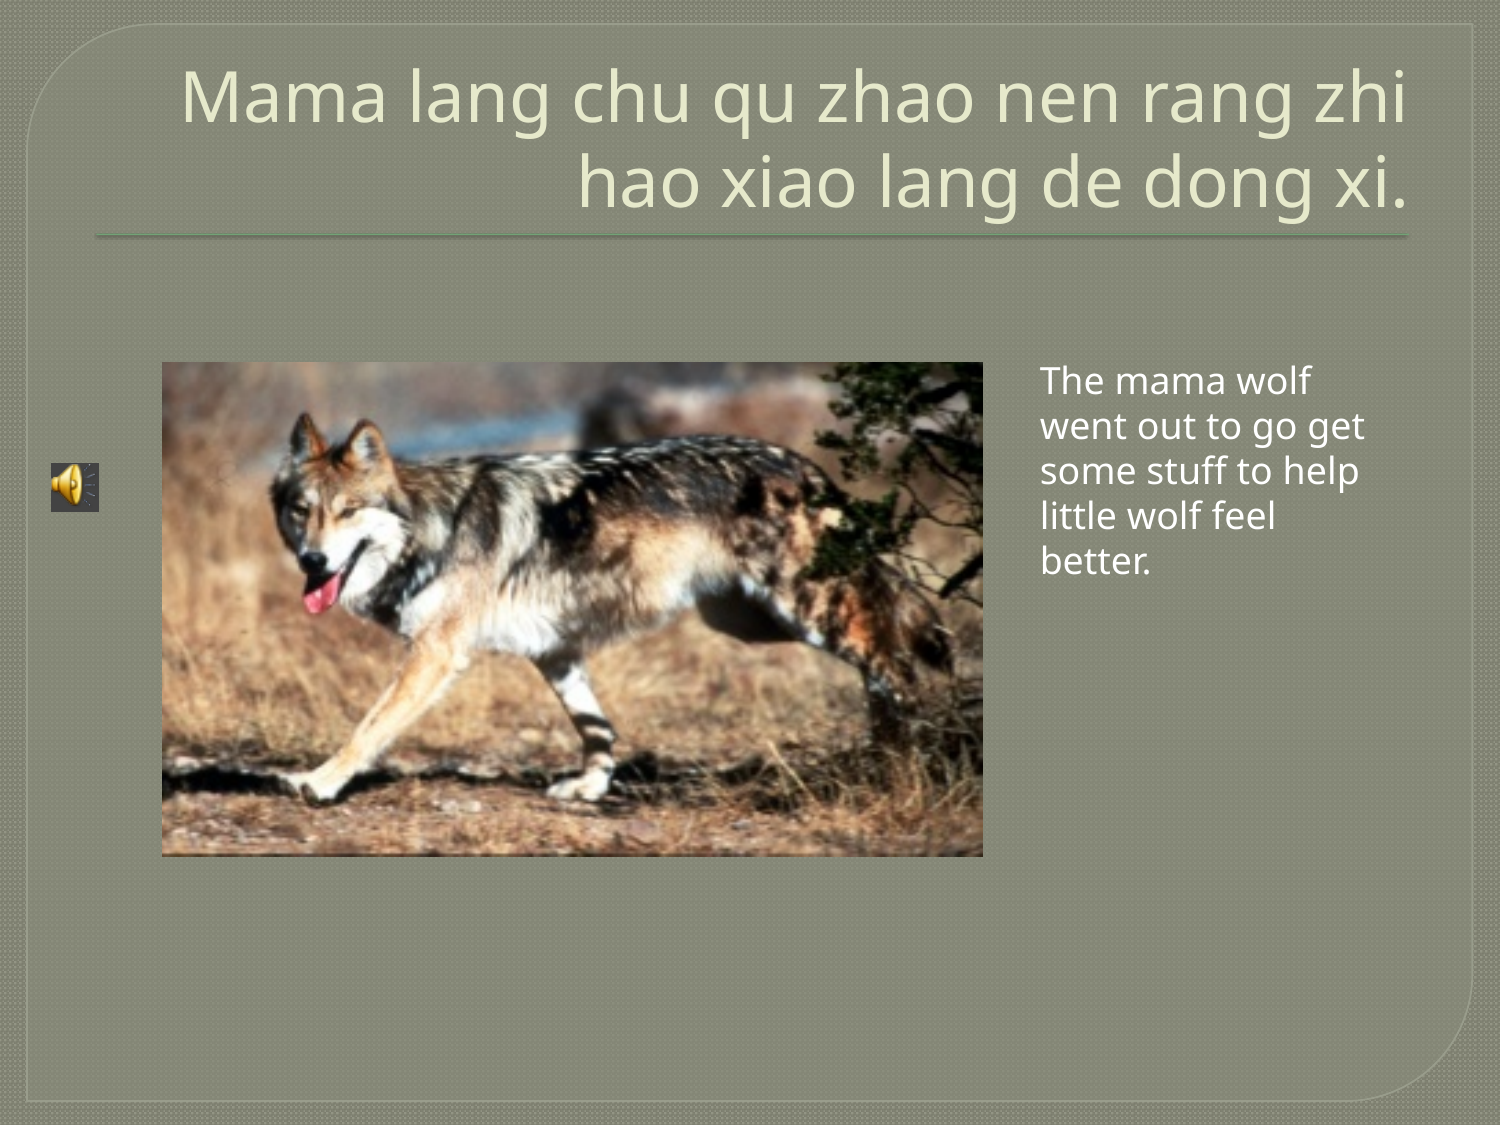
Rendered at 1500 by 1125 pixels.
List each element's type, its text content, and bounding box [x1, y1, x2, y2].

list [162, 362, 984, 857]
text_box The mama wolf went out to go get some stuff to help little wolf feel better. [1024, 349, 1413, 590]
title Mama lang chu qu zhao nen rang zhi hao xiao lang de dong xi. [75, 41, 1425, 230]
picture [49, 462, 101, 513]
